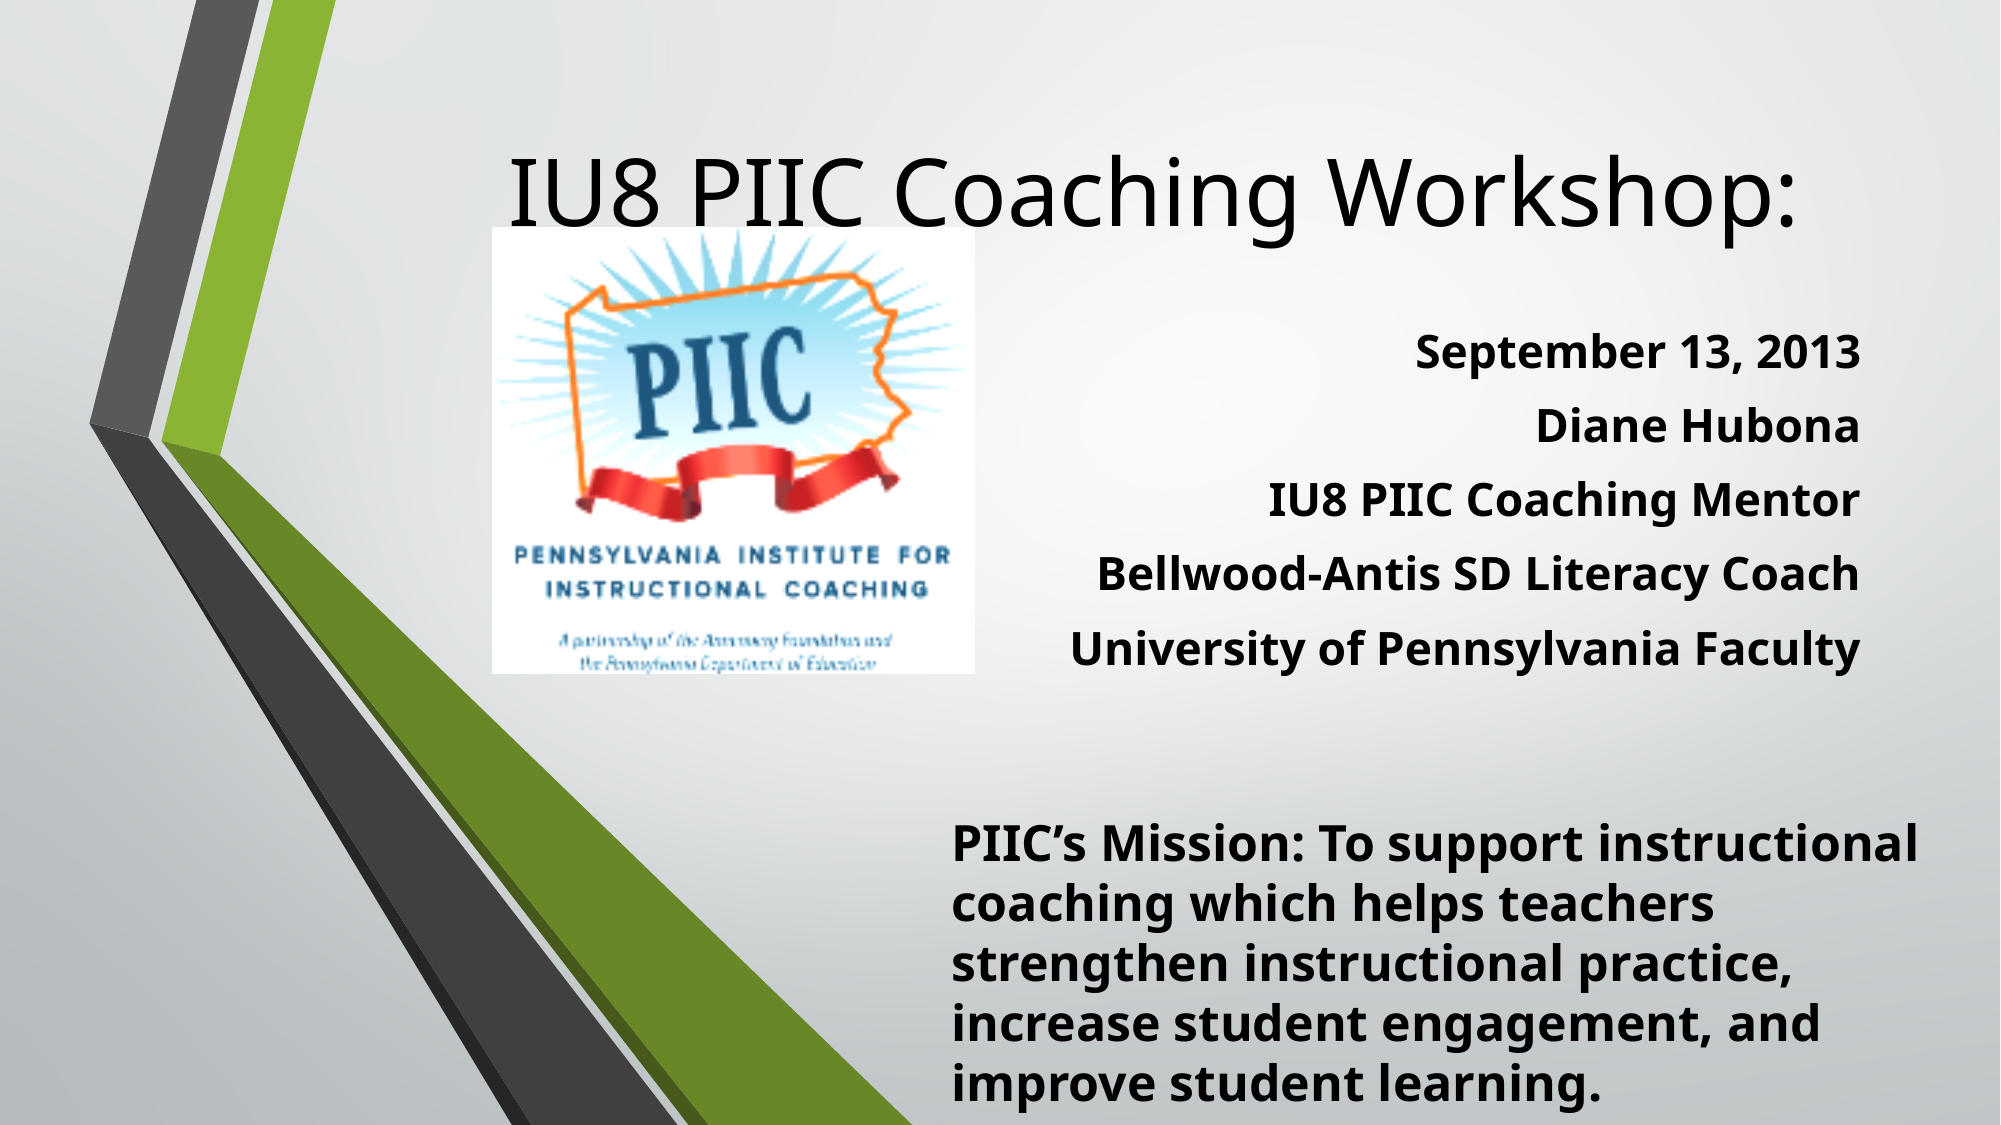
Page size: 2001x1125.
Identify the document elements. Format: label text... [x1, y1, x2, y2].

picture [492, 227, 976, 674]
subtitle September 13, 2013 Diane Hubona IU8 PIIC Coaching Mentor Bellwood-Antis SD Literacy Coach University of Pennsylvania Faculty [662, 240, 1877, 682]
title IU8 PIIC Coaching Workshop: [409, 48, 1816, 478]
text_box PIIC’s Mission: To support instructional coaching which helps teachers strengthen instructional practice, increase student engagement, and improve student learning. [936, 803, 1969, 1119]
